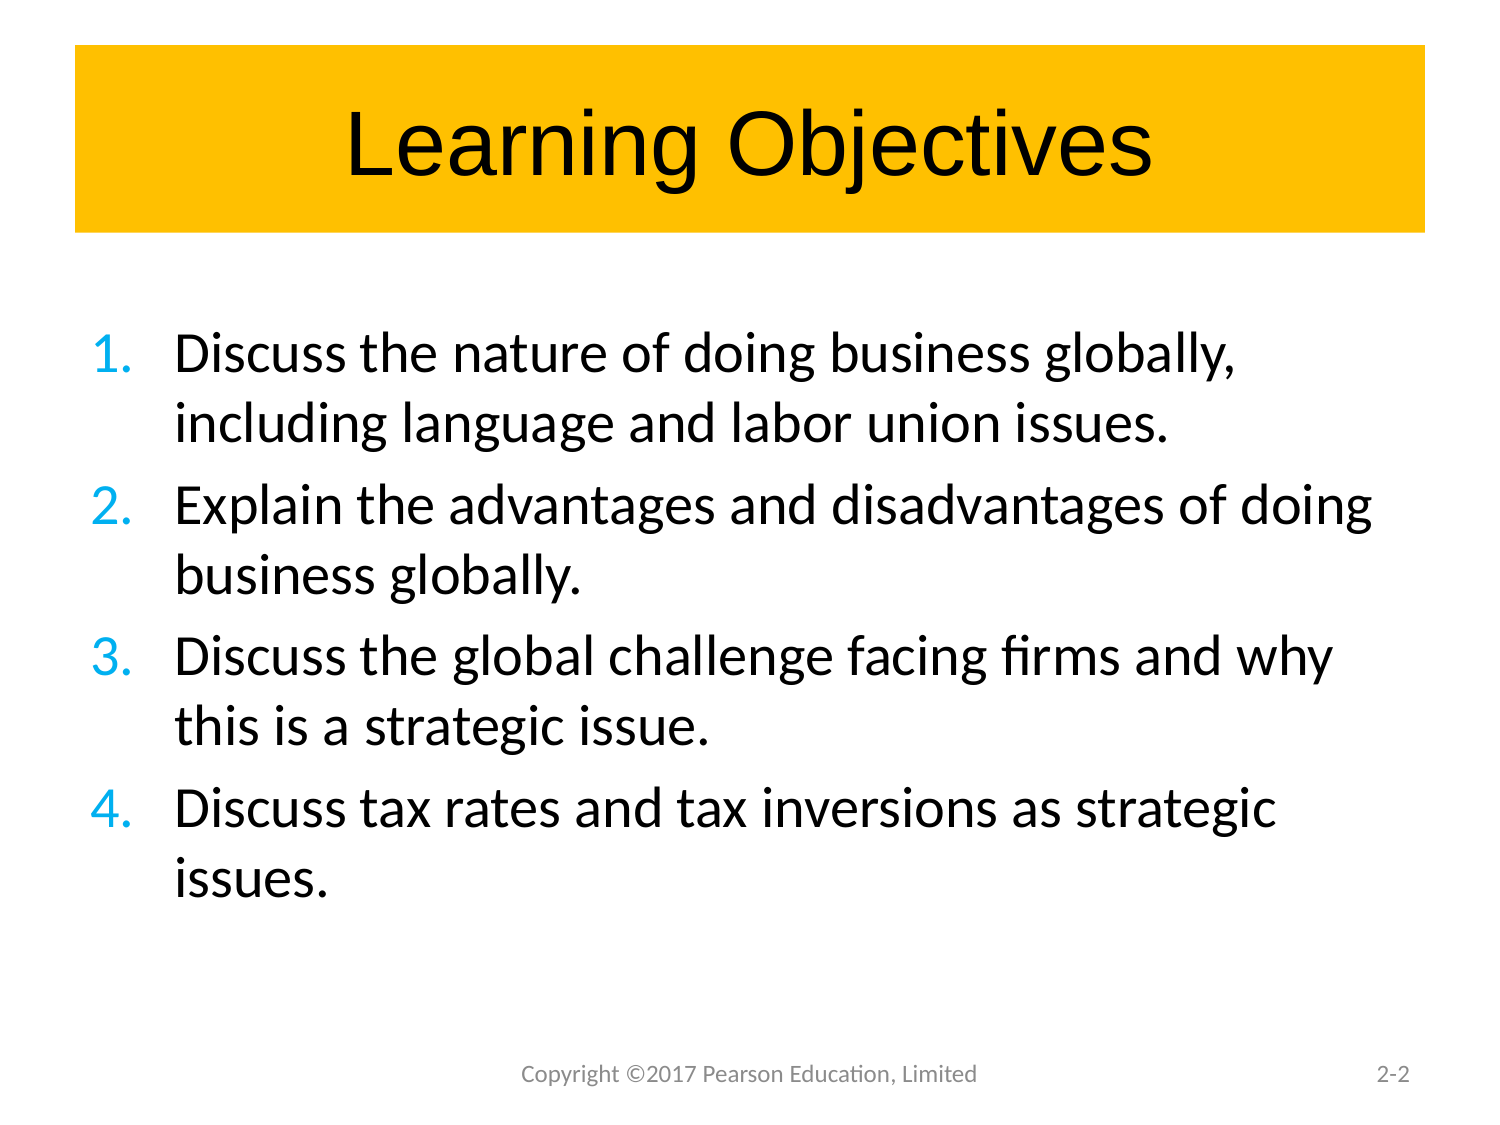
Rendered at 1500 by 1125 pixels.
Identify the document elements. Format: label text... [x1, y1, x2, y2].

footer Copyright ©2017 Pearson Education, Limited [500, 1042, 1000, 1103]
list Discuss the nature of doing business globally, including language and labor union issues. Explain the advantages and disadvantages of doing business globally. Discuss the global challenge facing firms and why this is a strategic issue. Discuss tax rates and tax inversions as strategic issues. [75, 224, 1425, 1018]
slide_number 2-2 [1074, 1042, 1425, 1103]
title Learning Objectives [75, 45, 1425, 224]
